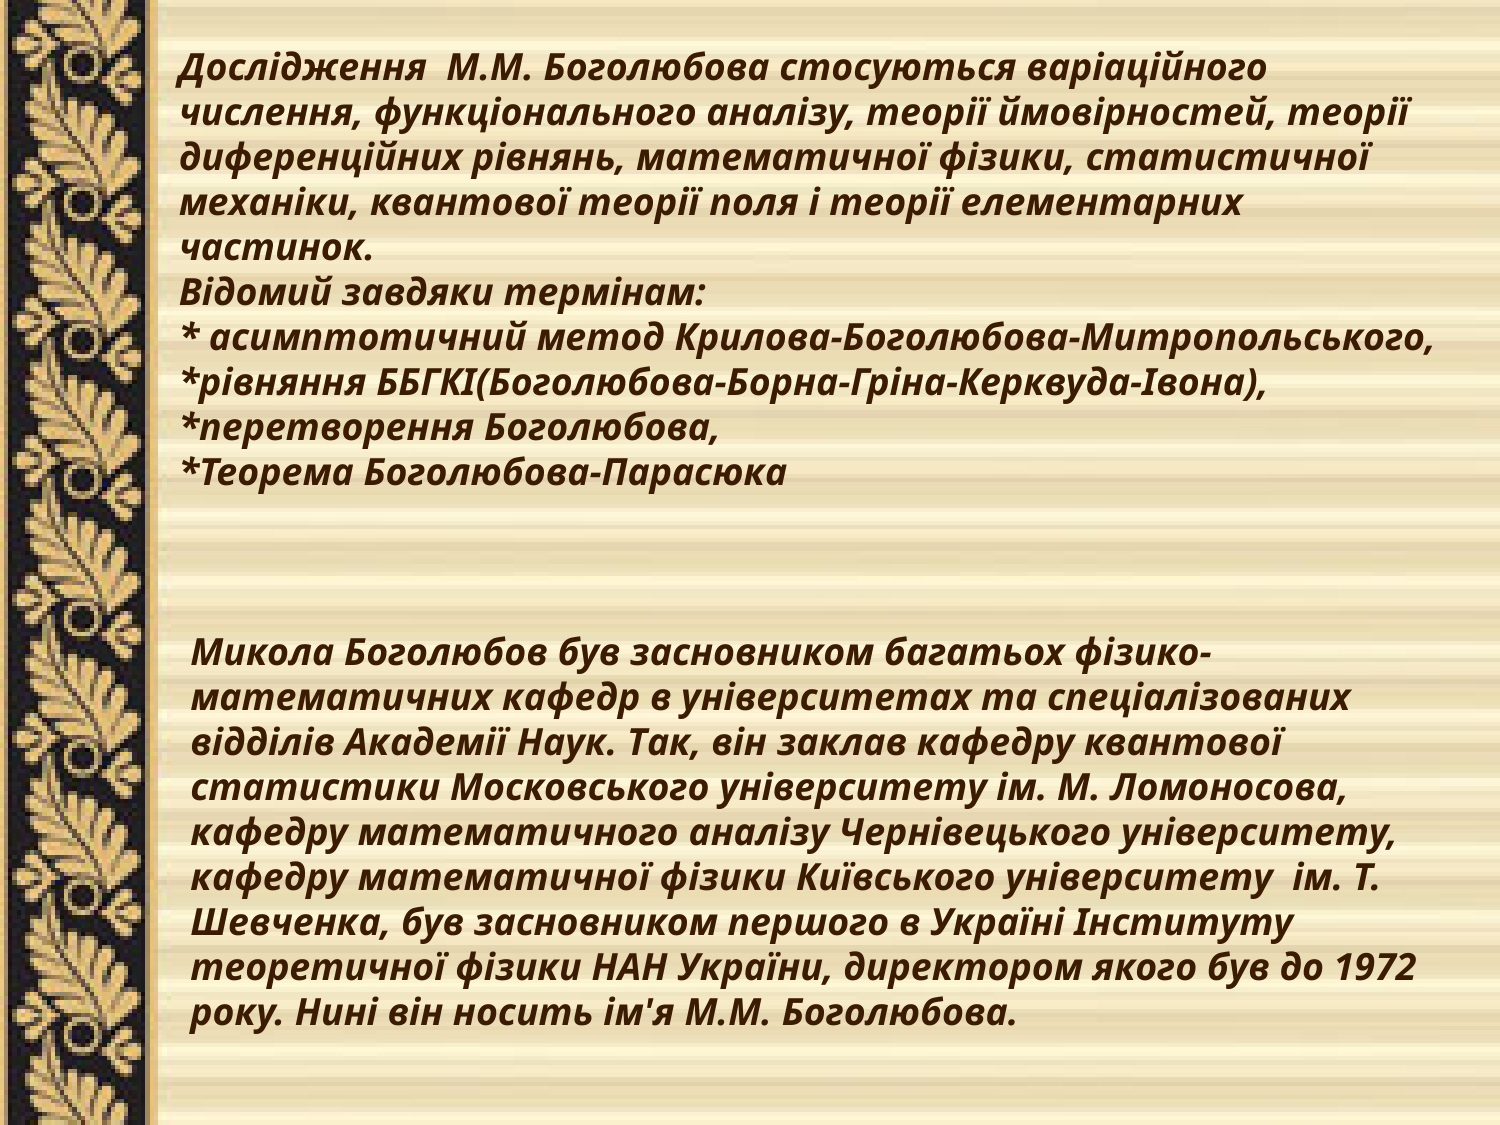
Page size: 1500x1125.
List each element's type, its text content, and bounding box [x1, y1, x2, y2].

picture [0, 0, 1500, 1125]
text_box Микола Боголюбов був засновником багатьох фізико-математичних кафедр в університетах та спеціалізованих відділів Академії Наук. Так, він заклав кафедру квантової статистики Московського університету iм. М. Ломоносова, кафедру математичного аналізу Чернівецького університету, кафедру математичної фізики Київського університету iм. Т. Шевченка, був засновником першого в Україні Інституту теоретичної фізики НАН України, директором якого був до 1972 року. Нині він носить ім'я М.М. Боголюбова. [175, 621, 1500, 1041]
text_box Дослідження М.М. Боголюбова стосуються варіаційного числення, функціонального аналізу, теорії ймовірностей, теорії диференційних рівнянь, математичної фізики, статистичної механіки, квантової теорії поля і теорії елементарних частинок. Відомий завдяки термінам: * асимптотичний метод Крилова-Боголюбова-Митропольського, *рівняння ББГКІ(Боголюбова-Борна-Гріна-Керквуда-Івона), *перетворення Боголюбова, *Теорема Боголюбова-Парасюка [164, 35, 1465, 500]
